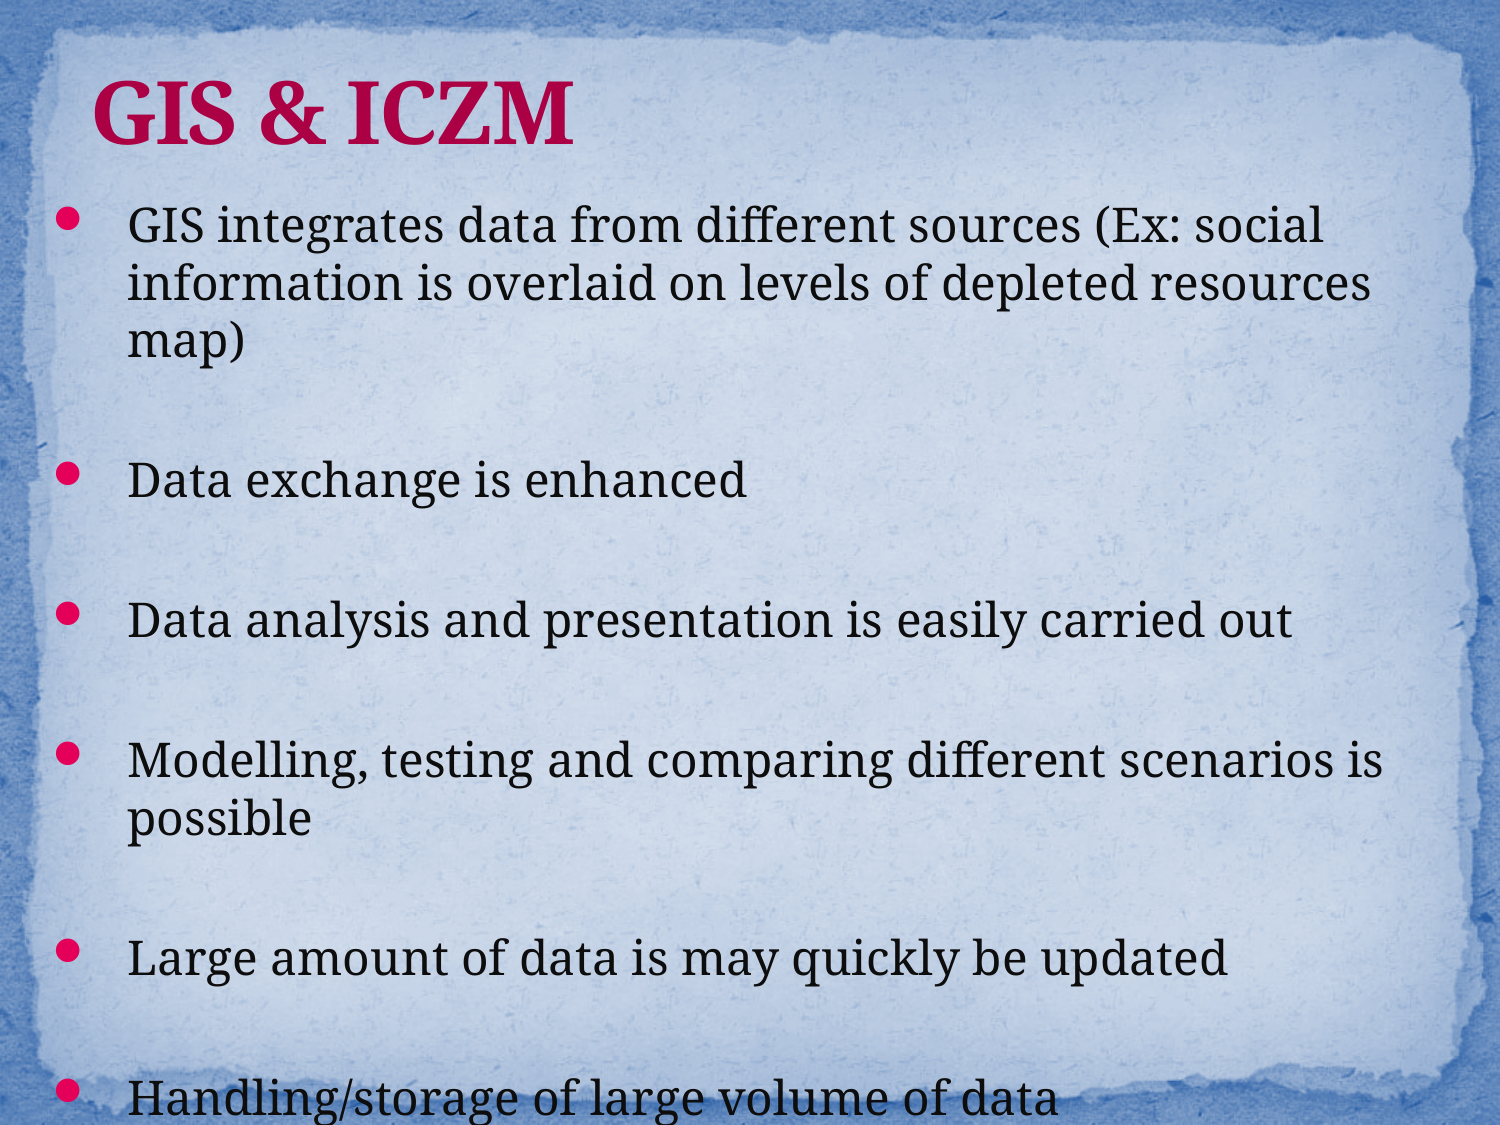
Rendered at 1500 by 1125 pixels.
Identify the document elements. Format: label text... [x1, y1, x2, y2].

text_box GIS & ICZM [74, 50, 1425, 187]
text_box GIS integrates data from different sources (Ex: social information is overlaid on levels of depleted resources map) Data exchange is enhanced Data analysis and presentation is easily carried out Modelling, testing and comparing different scenarios is possible Large amount of data is may quickly be updated Handling/storage of large volume of data [37, 187, 1463, 938]
